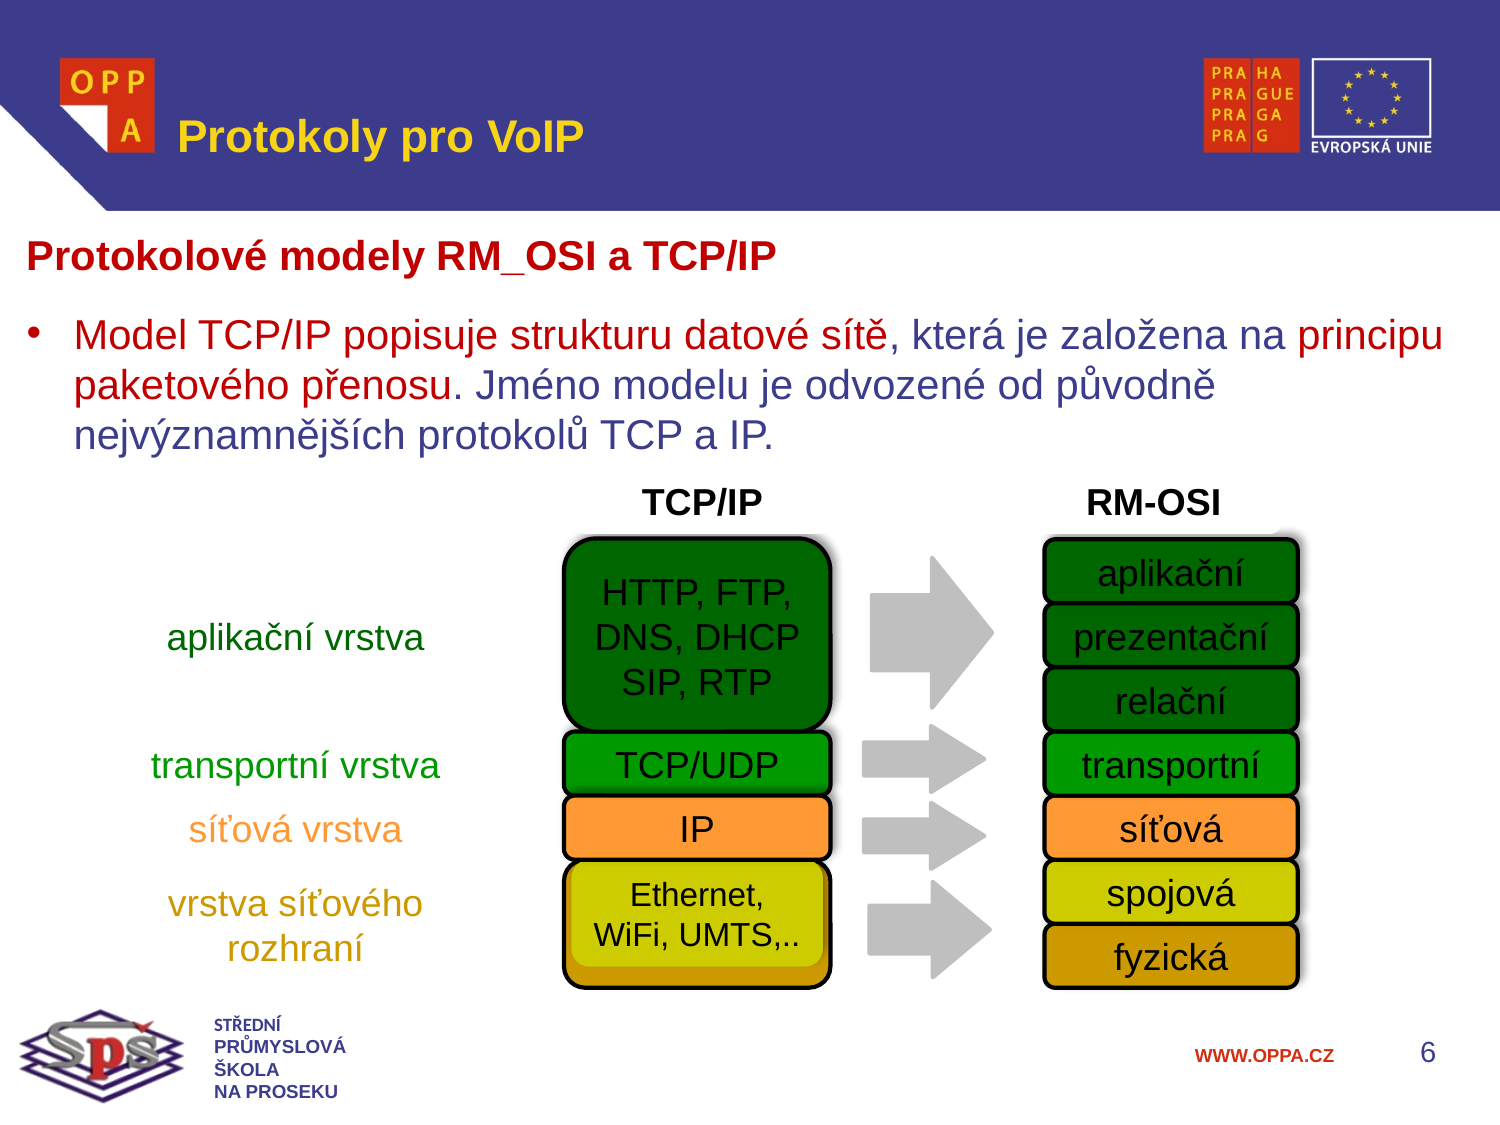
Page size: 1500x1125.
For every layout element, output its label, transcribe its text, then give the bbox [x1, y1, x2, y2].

text_box [869, 555, 994, 710]
text_box RM-OSI [1025, 466, 1283, 534]
text_box aplikační [1042, 537, 1300, 606]
picture [19, 1001, 186, 1107]
text_box prezentační [1042, 603, 1300, 670]
text_box spojová [1042, 860, 1300, 926]
picture [0, 0, 1500, 211]
text_box TCP/IP [573, 466, 831, 534]
text_box Protokolové modely RM_OSI a TCP/IP Model TCP/IP popisuje strukturu datové sítě, která je založena na principu paketového přenosu. Jméno modelu je odvozené od původně nejvýznamnějších protokolů TCP a IP. [11, 221, 1495, 465]
text_box síťová vrstva [118, 796, 473, 862]
title Protokoly pro VoIP [177, 38, 1137, 162]
text_box IP [561, 793, 833, 862]
text_box Ethernet, WiFi, UMTS,.. [569, 862, 826, 969]
text_box HTTP, FTP, DNS, DHCP SIP, RTP [561, 536, 833, 734]
text_box TCP/UDP [561, 729, 833, 792]
text_box vrstva síťového rozhraní [118, 862, 473, 990]
text_box síťová [1042, 796, 1300, 862]
text_box [861, 724, 987, 794]
text_box transportní [1042, 732, 1300, 798]
text_box [867, 879, 992, 980]
text_box transportní vrstva [118, 729, 473, 798]
text_box [561, 863, 833, 990]
text_box [861, 801, 987, 871]
slide_number 6 [1339, 1015, 1437, 1069]
text_box relační [1042, 667, 1300, 734]
text_box aplikační vrstva [118, 536, 473, 734]
text_box fyzická [1042, 924, 1300, 990]
text_box STŘEDNÍ PRŮMYSLOVÁ ŠKOLA NA PROSEKU [199, 1004, 509, 1110]
